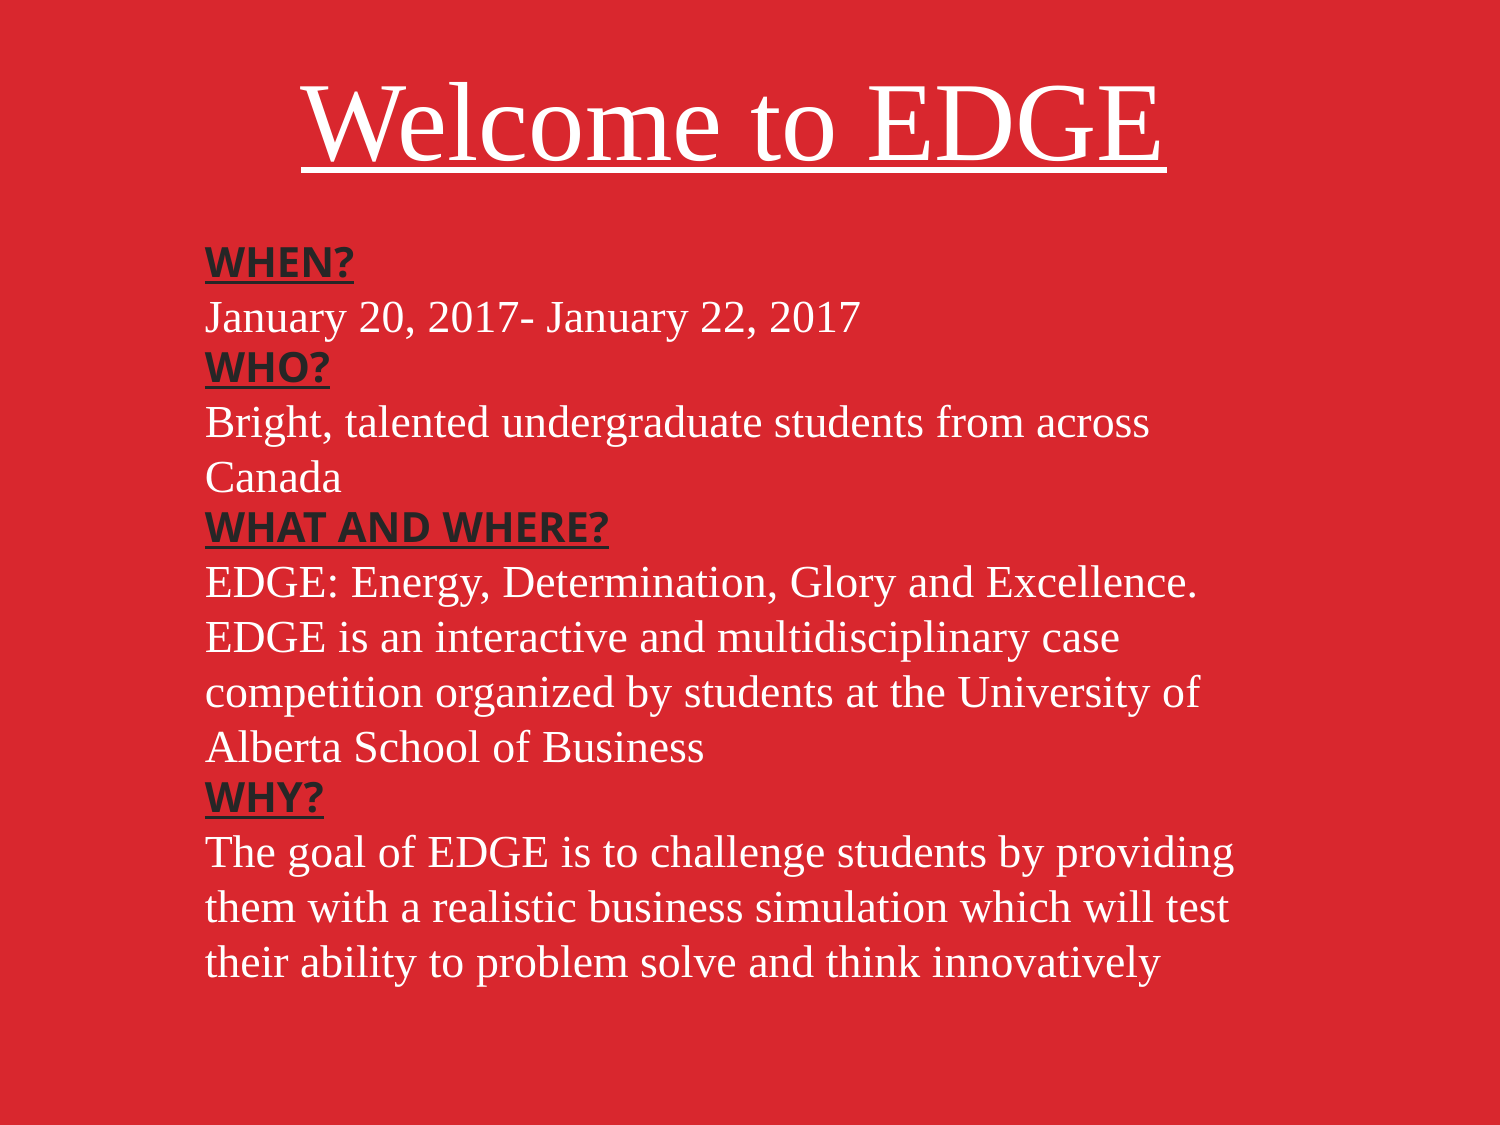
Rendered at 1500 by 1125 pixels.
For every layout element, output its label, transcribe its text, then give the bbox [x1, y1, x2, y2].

text_box Welcome to EDGE [99, 30, 1369, 193]
text_box WHEN? January 20, 2017- January 22, 2017 WHO? Bright, talented undergraduate students from across Canada WHAT AND WHERE? EDGE: Energy, Determination, Glory and Excellence. EDGE is an interactive and multidisciplinary case competition organized by students at the University of Alberta School of Business WHY? The goal of EDGE is to challenge students by providing them with a realistic business simulation which will test their ability to problem solve and think innovatively [189, 228, 1271, 1125]
